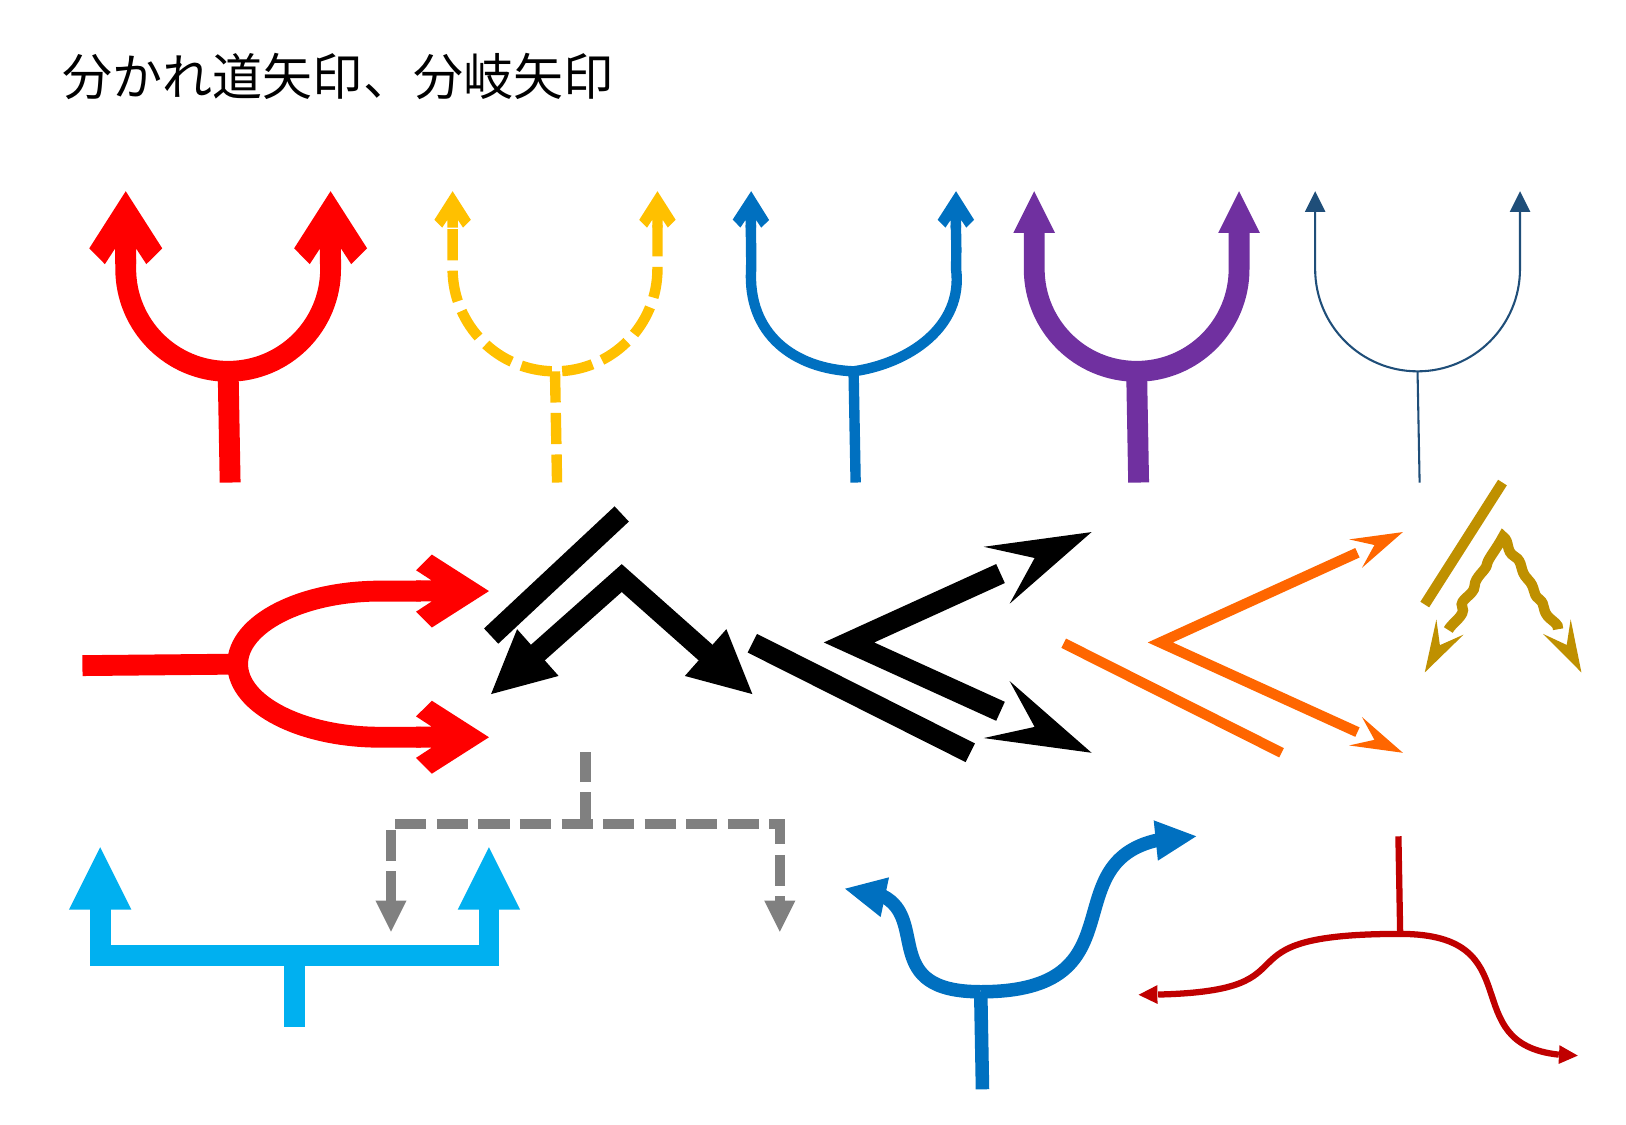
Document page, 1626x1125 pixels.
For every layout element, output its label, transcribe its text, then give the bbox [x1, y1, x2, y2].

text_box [452, 191, 658, 483]
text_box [811, 472, 1033, 812]
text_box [845, 836, 1197, 1090]
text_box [100, 847, 489, 1028]
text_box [751, 191, 957, 483]
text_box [1122, 472, 1344, 812]
text_box 分かれ道矢印、分岐矢印 [48, 38, 628, 113]
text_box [212, 460, 359, 847]
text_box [125, 191, 331, 483]
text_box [491, 513, 753, 694]
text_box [1138, 836, 1578, 1056]
text_box [1304, 191, 1531, 373]
text_box [1030, 191, 1244, 372]
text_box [1424, 482, 1582, 673]
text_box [390, 751, 780, 932]
